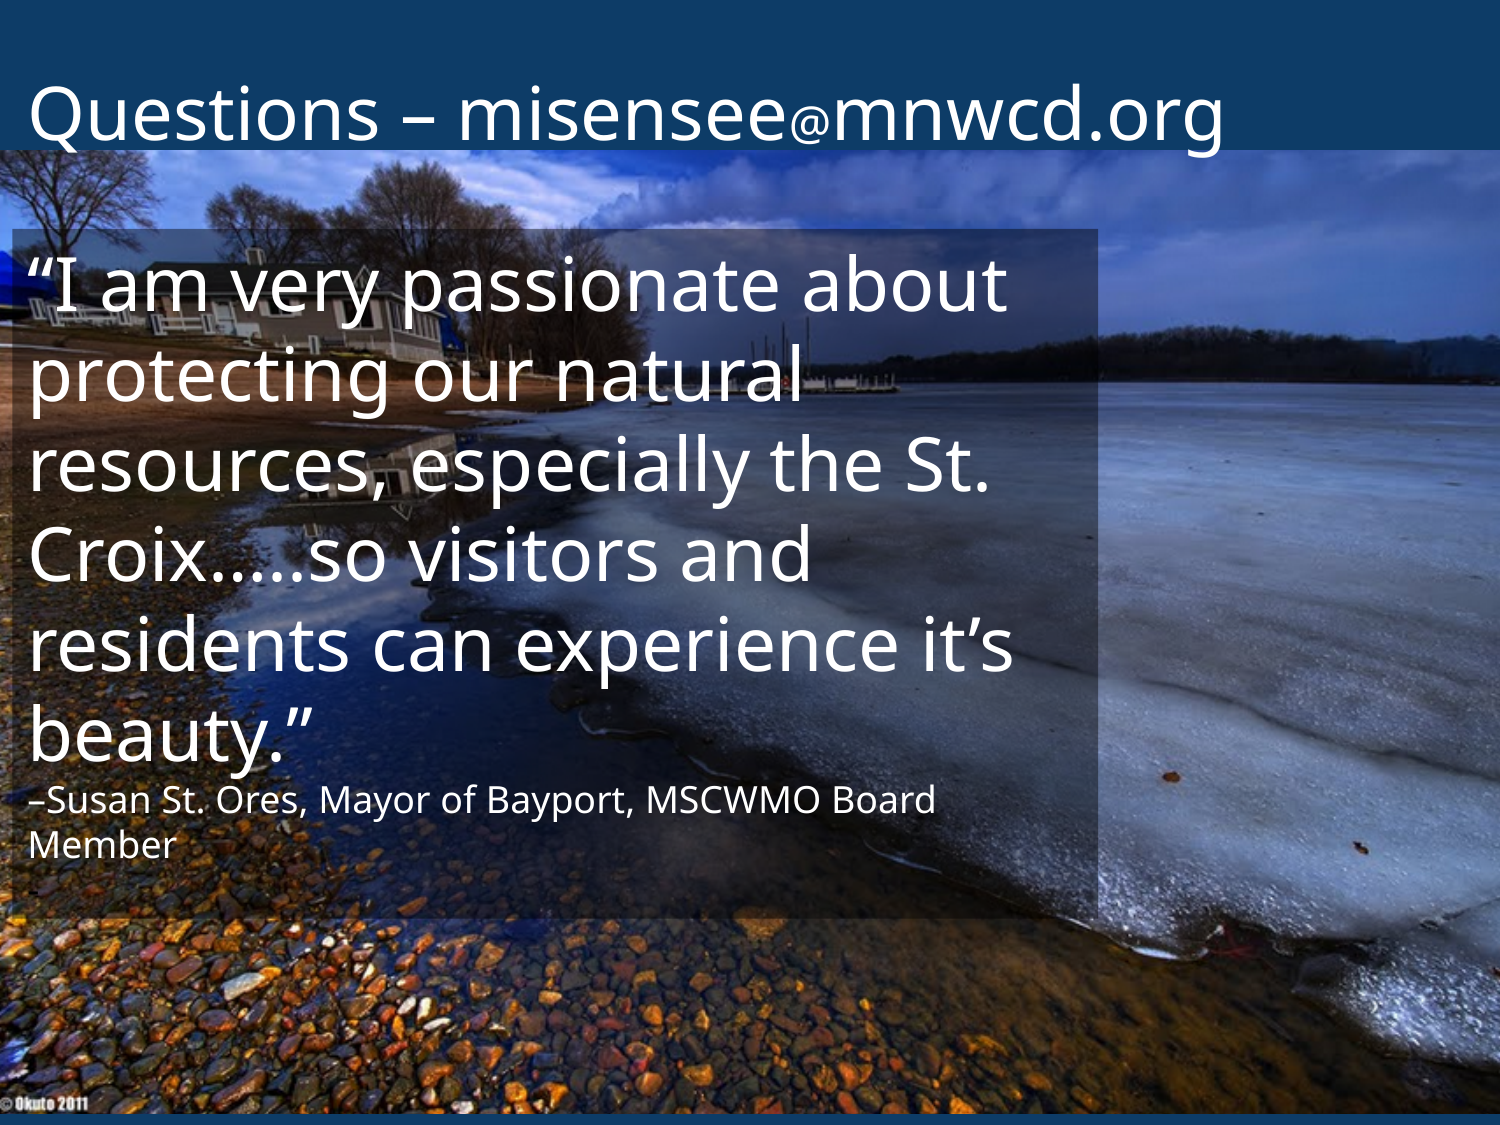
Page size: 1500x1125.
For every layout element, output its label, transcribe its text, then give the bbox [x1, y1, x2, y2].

text_box Questions – misensee@mnwcd.org [12, 0, 1400, 149]
picture [0, 149, 1500, 1115]
